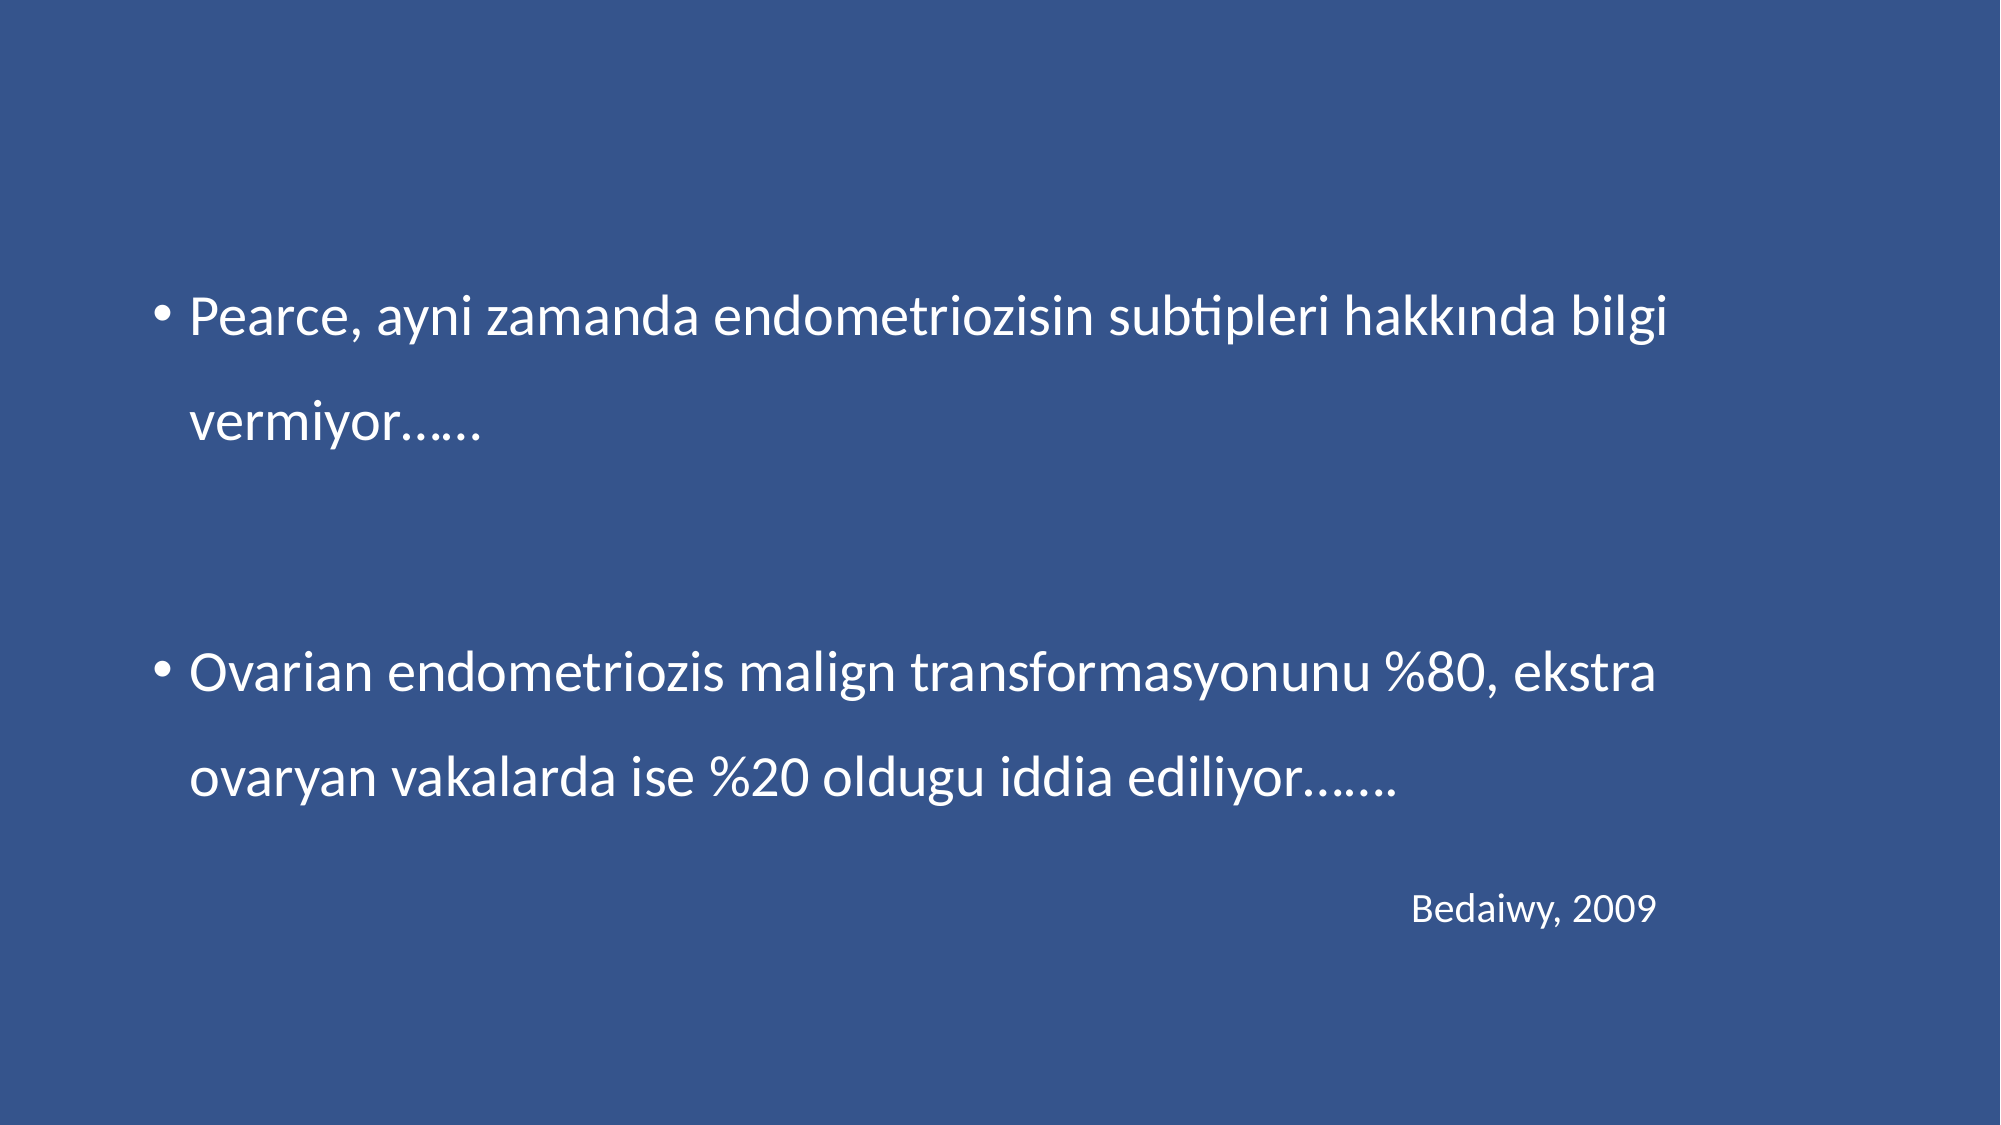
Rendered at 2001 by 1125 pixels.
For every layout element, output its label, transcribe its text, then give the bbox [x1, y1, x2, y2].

list Pearce, ayni zamanda endometriozisin subtipleri hakkında bilgi vermiyor…… Ovarian endometriozis malign transformasyonunu %80, ekstra ovaryan vakalarda ise %20 oldugu iddia ediliyor……. Bedaiwy, 2009 [137, 234, 1863, 1014]
